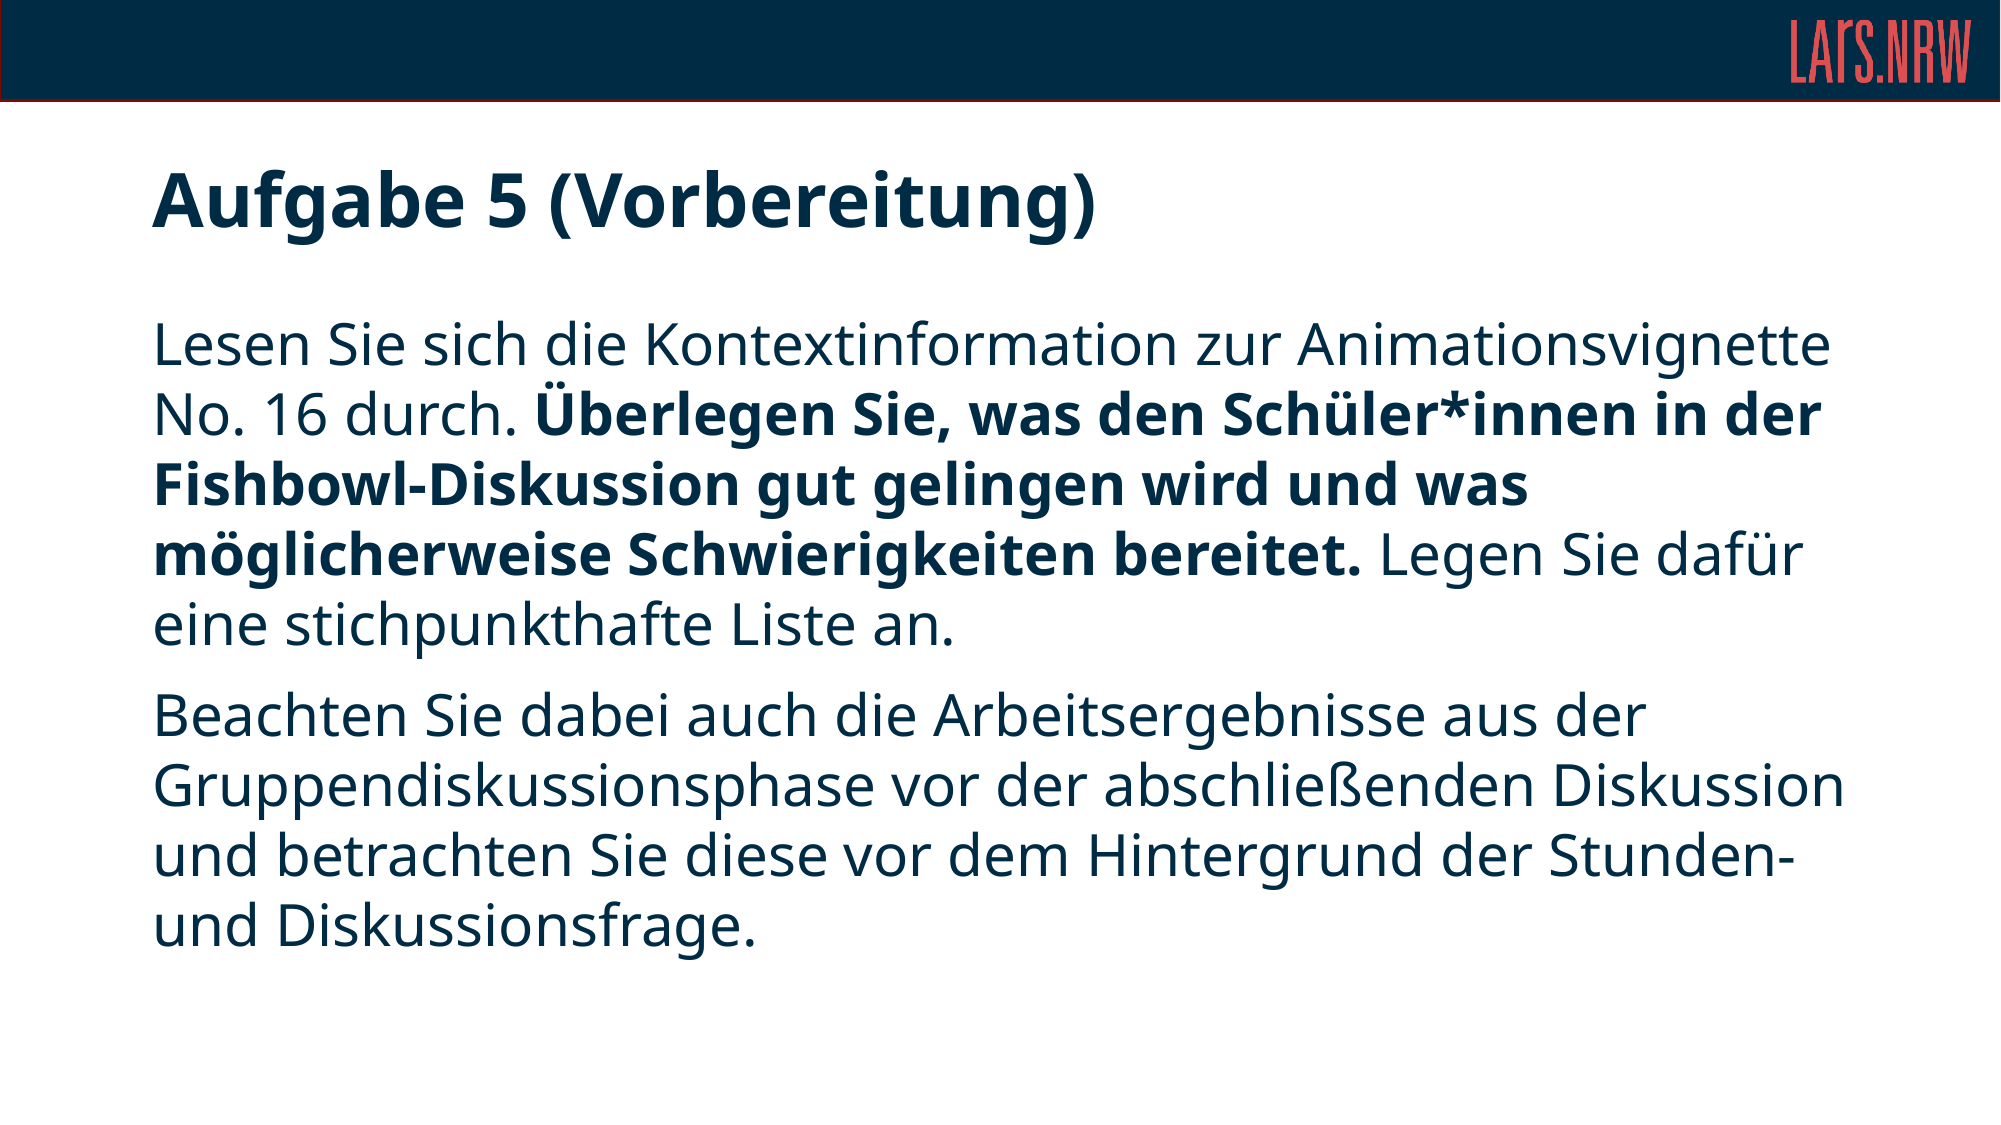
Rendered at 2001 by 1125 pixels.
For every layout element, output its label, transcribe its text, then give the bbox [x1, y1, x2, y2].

title Aufgabe 5 (Vorbereitung) [137, 128, 1863, 278]
list Lesen Sie sich die Kontextinformation zur Animationsvignette No. 16 durch. Überlegen Sie, was den Schüler*innen in der Fishbowl-Diskussion gut gelingen wird und was möglicherweise Schwierigkeiten bereitet. Legen Sie dafür eine stichpunkthafte Liste an. Beachten Sie dabei auch die Arbeitsergebnisse aus der Gruppendiskussionsphase vor der abschließenden Diskussion und betrachten Sie diese vor dem Hintergrund der Stunden- und Diskussionsfrage. [137, 299, 1863, 1014]
picture [1773, 6, 1977, 99]
